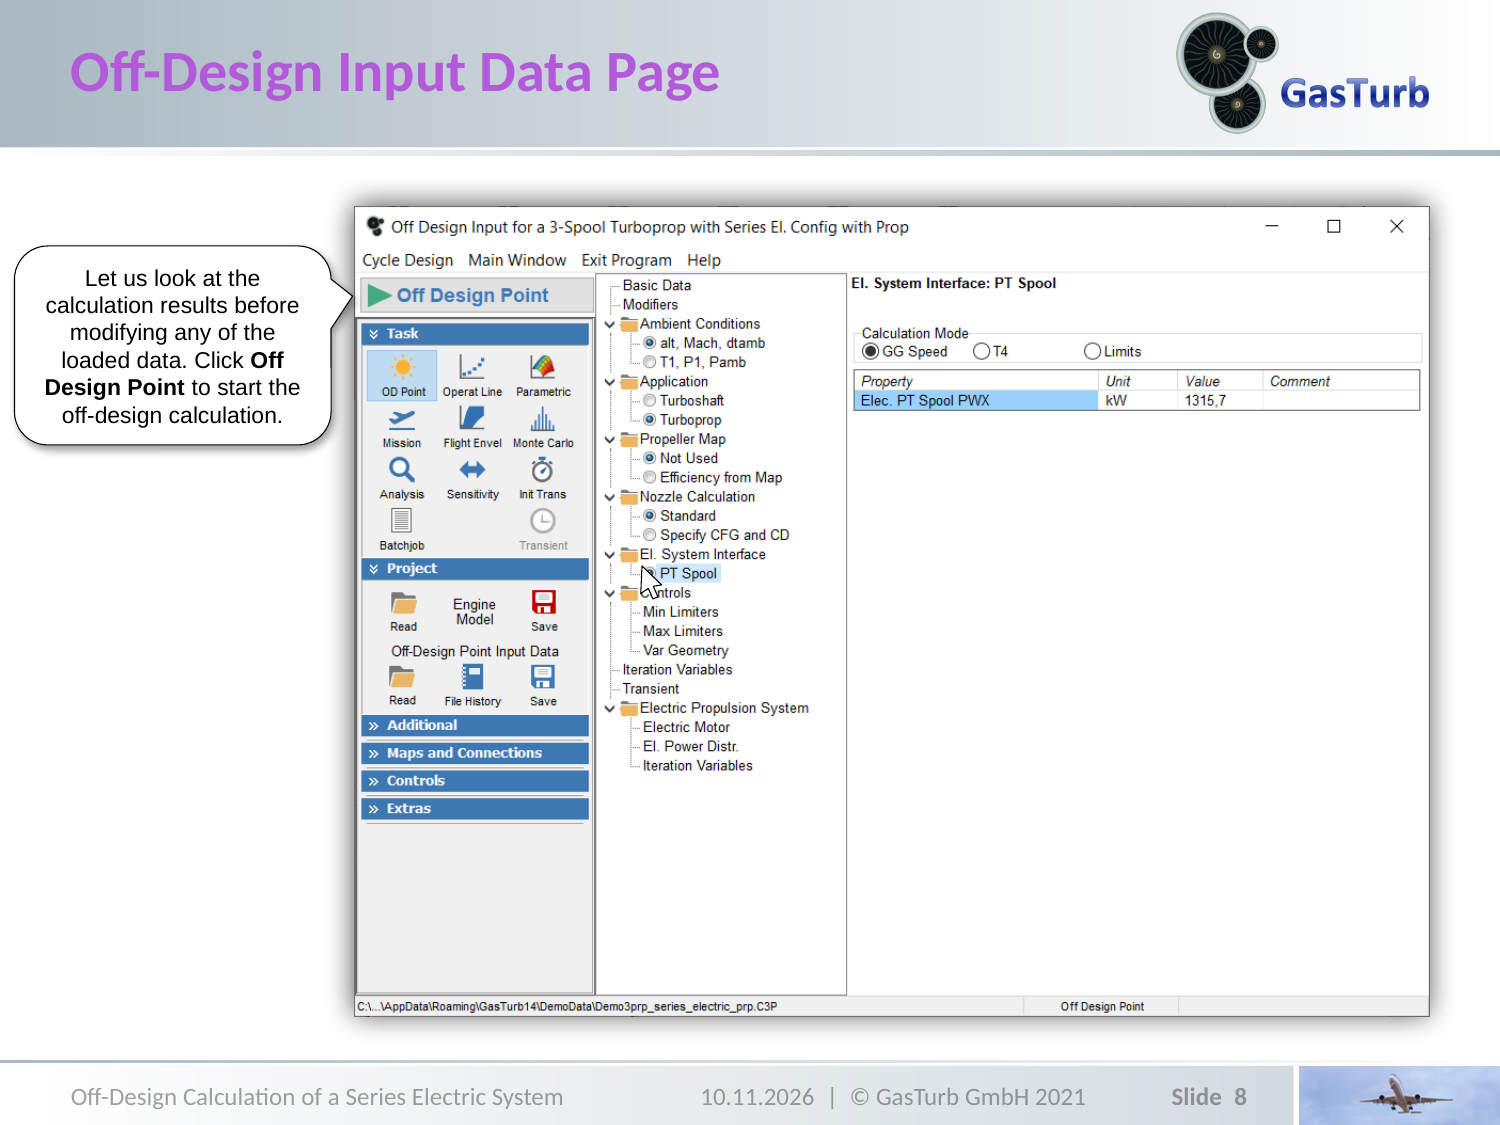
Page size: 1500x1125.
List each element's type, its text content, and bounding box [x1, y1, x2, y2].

picture [0, 1060, 1500, 1125]
title Off-Design Input Data Page [70, 0, 1164, 148]
footer Off-Design Calculation of a Series Electric System [0, 1065, 665, 1125]
slide_number 8 [1234, 1065, 1294, 1125]
picture [354, 206, 1430, 1017]
picture [0, 0, 1500, 156]
text_box Let us look at the calculation results before modifying any of the loaded data. Click Off Design Point to start the off-design calculation. [14, 245, 353, 445]
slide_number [665, 1065, 827, 1125]
